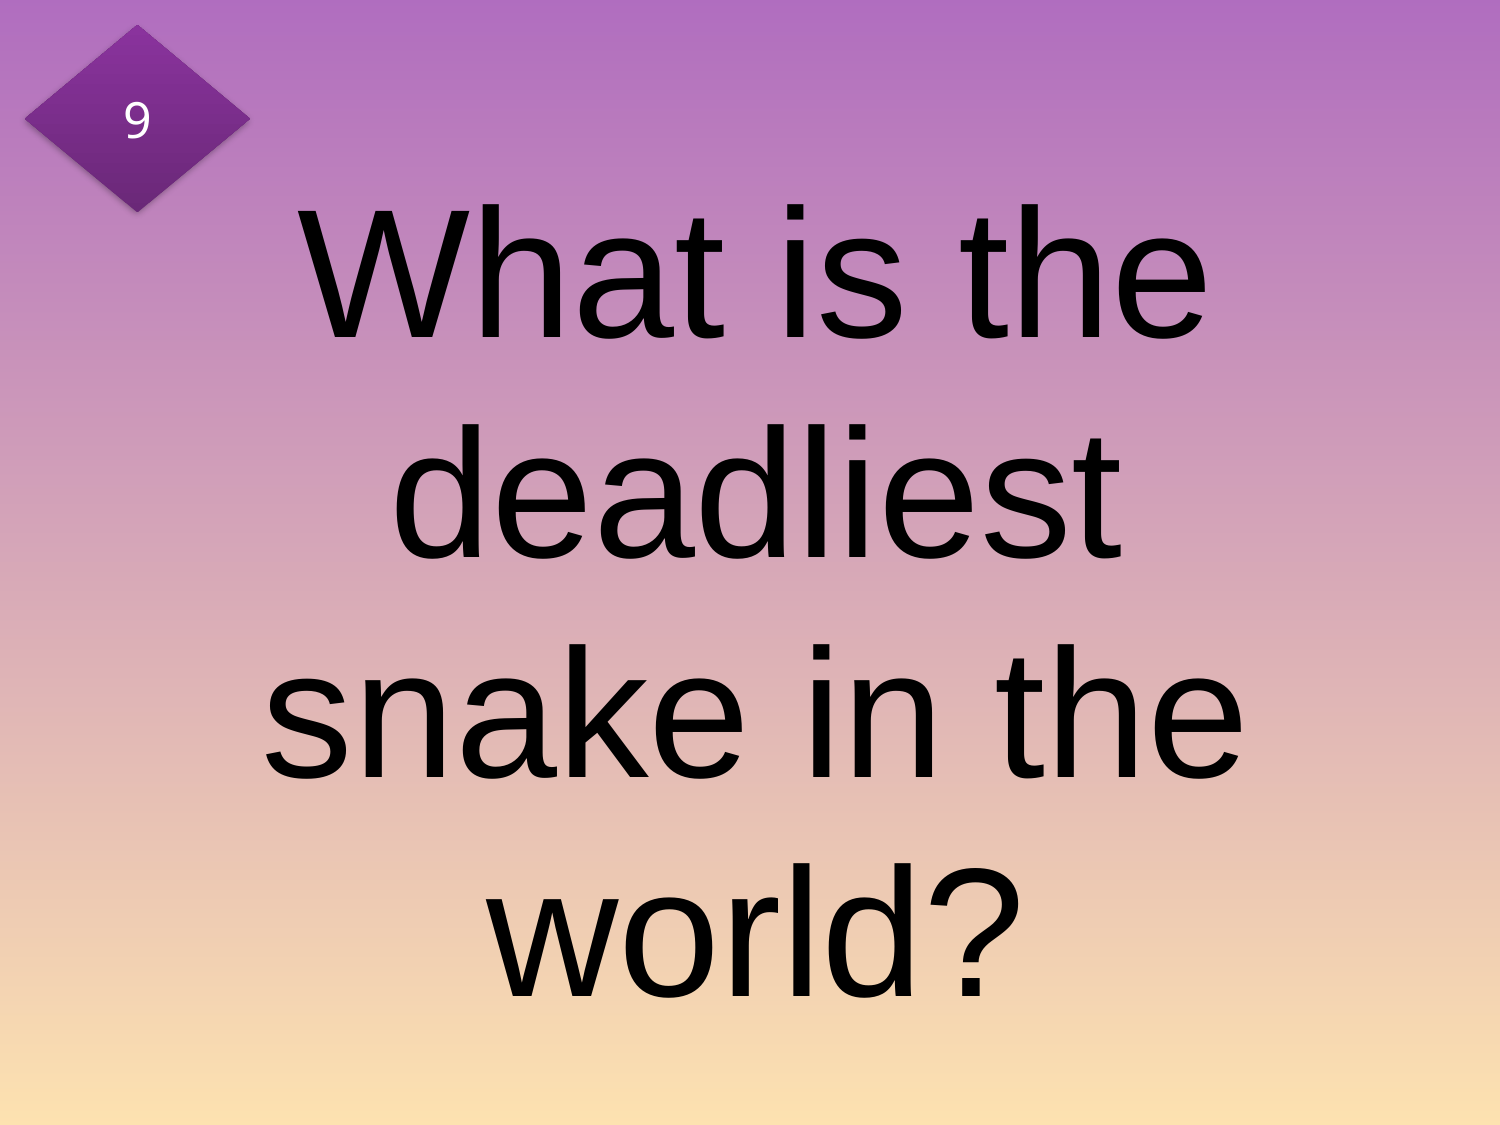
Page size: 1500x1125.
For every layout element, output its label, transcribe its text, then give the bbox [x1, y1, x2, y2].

title What is the deadliest snake in the world? [112, 224, 1401, 963]
text_box 9 [24, 24, 250, 213]
